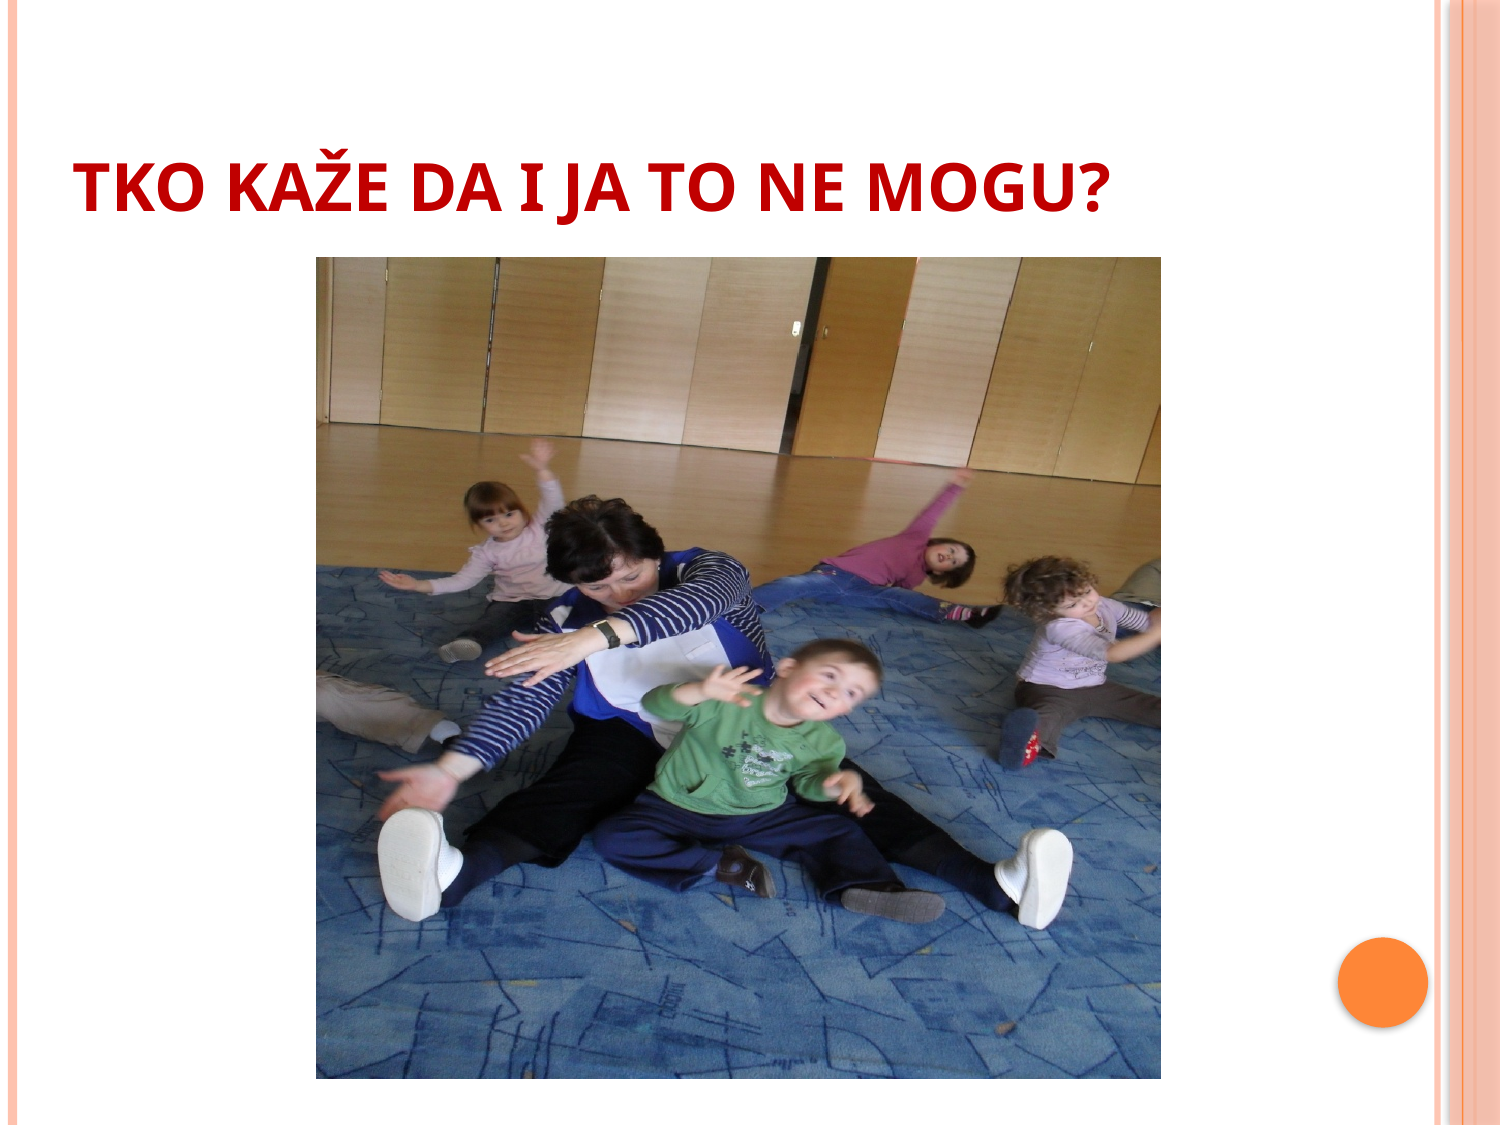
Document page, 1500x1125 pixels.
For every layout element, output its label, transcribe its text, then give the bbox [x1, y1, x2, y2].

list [315, 257, 1161, 1079]
title TKO KAŽE DA I JA TO NE MOGU? [23, 45, 1360, 233]
